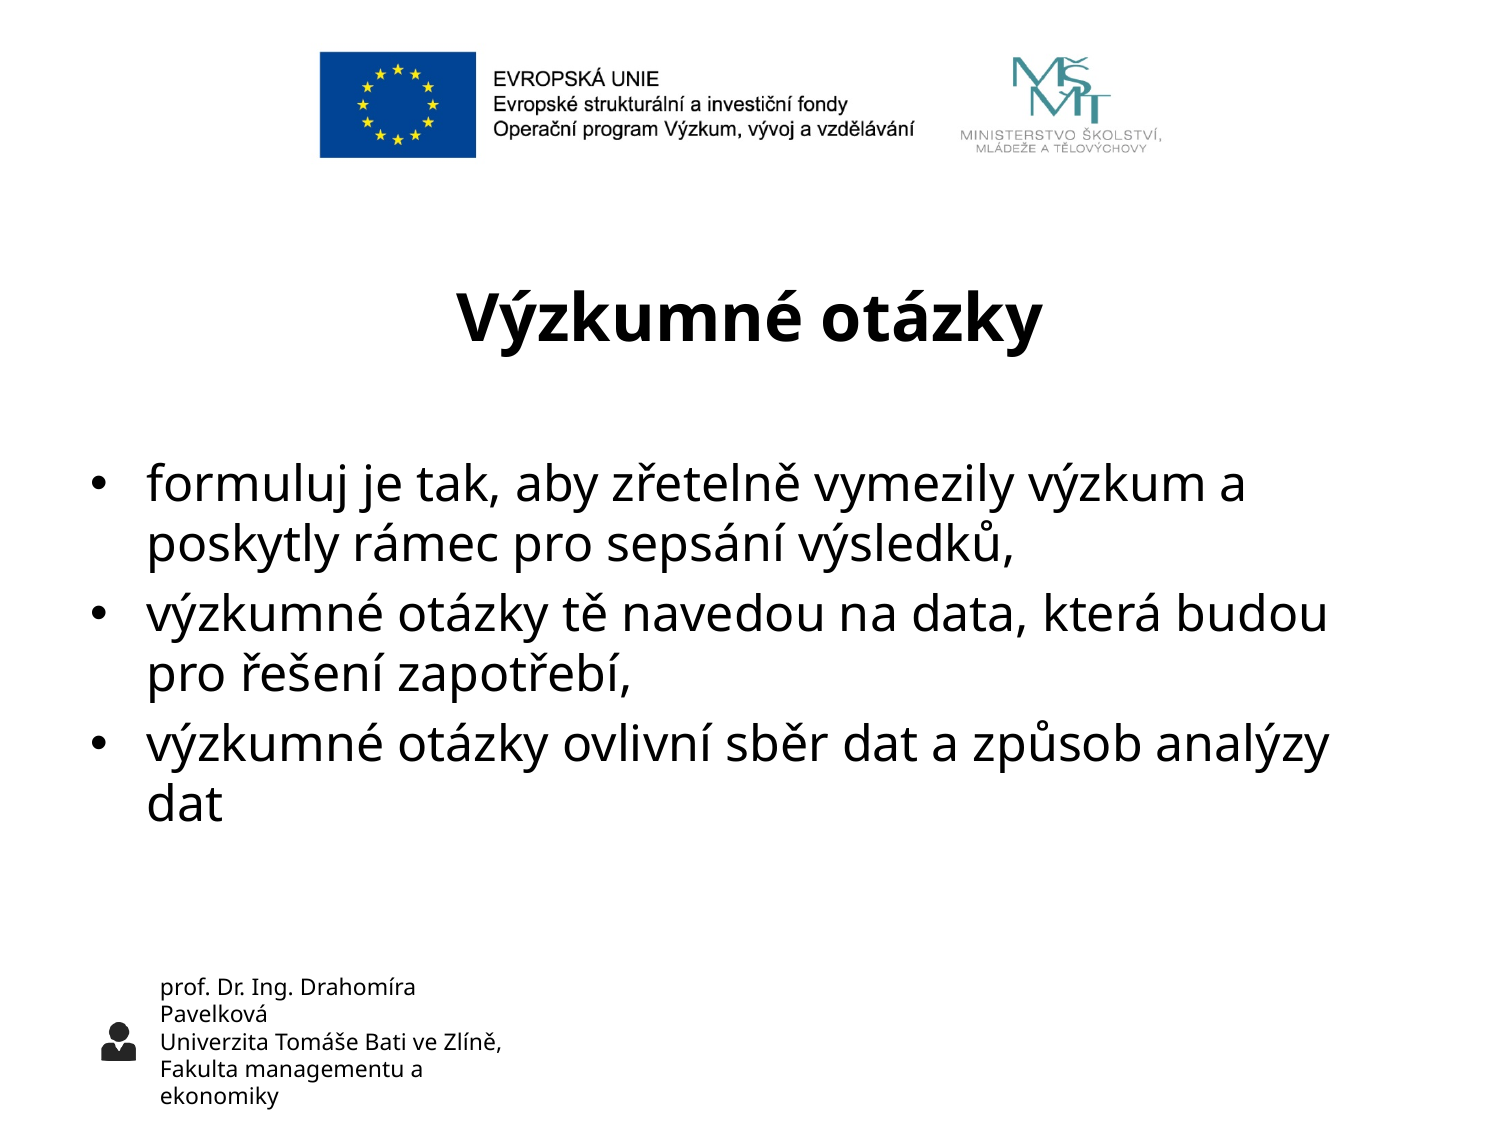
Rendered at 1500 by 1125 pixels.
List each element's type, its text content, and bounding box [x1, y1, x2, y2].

list formuluj je tak, aby zřetelně vymezily výzkum a poskytly rámec pro sepsání výsledků, výzkumné otázky tě navedou na data, která budou pro řešení zapotřebí, výzkumné otázky ovlivní sběr dat a způsob analýzy dat [75, 444, 1425, 1005]
title Výzkumné otázky [75, 243, 1425, 386]
picture [267, 0, 1213, 210]
picture [101, 1021, 136, 1062]
footer prof. Dr. Ing. Drahomíra Pavelková Univerzita Tomáše Bati ve Zlíně, Fakulta managementu a ekonomiky [145, 999, 526, 1083]
